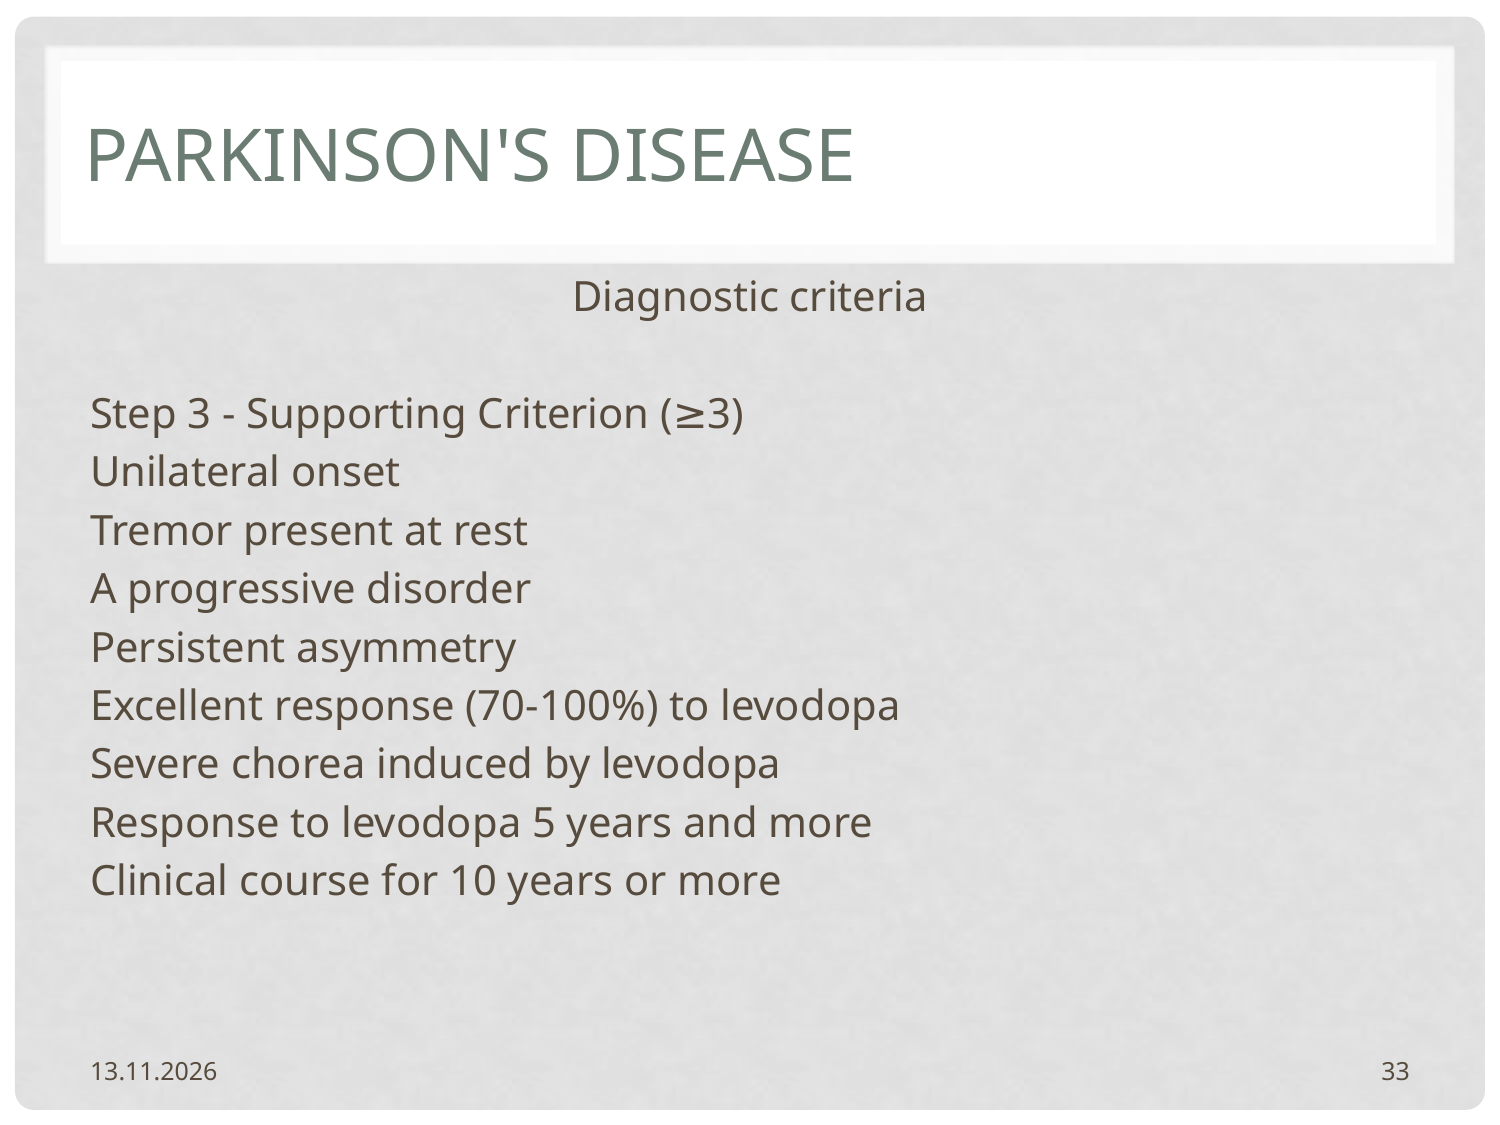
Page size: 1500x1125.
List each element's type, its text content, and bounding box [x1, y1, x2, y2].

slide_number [75, 1042, 425, 1103]
slide_number 33 [1074, 1042, 1425, 1103]
list Diagnostic criteria Step 3 - Supporting Criterion (≥3) Unilateral onset Tremor present at rest A progressive disorder Persistent asymmetry Excellent response (70-100%) to levodopa Severe chorea induced by levodopa Response to levodopa 5 years and more Clinical course for 10 years or more [75, 262, 1425, 1100]
title PARKINSON'S DISEASE [69, 66, 1425, 238]
